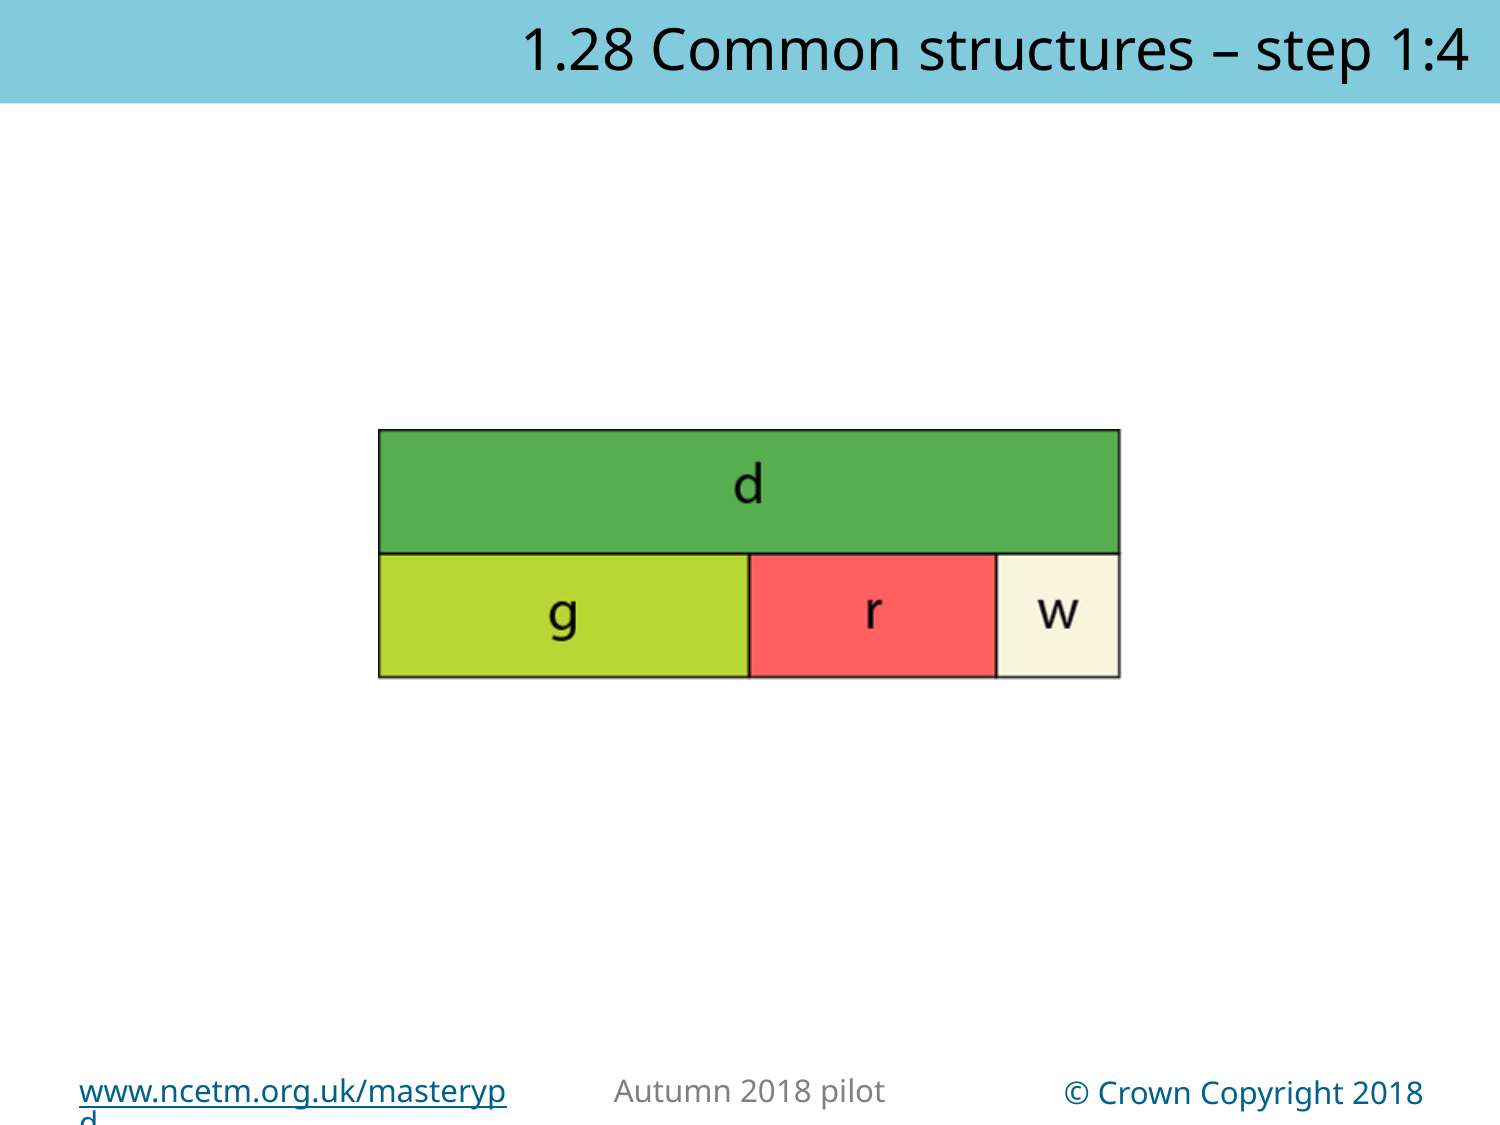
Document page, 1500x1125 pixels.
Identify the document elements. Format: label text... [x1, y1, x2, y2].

list 1.28 Common structures – step 1:4 [0, 0, 1500, 104]
picture [378, 429, 1153, 702]
